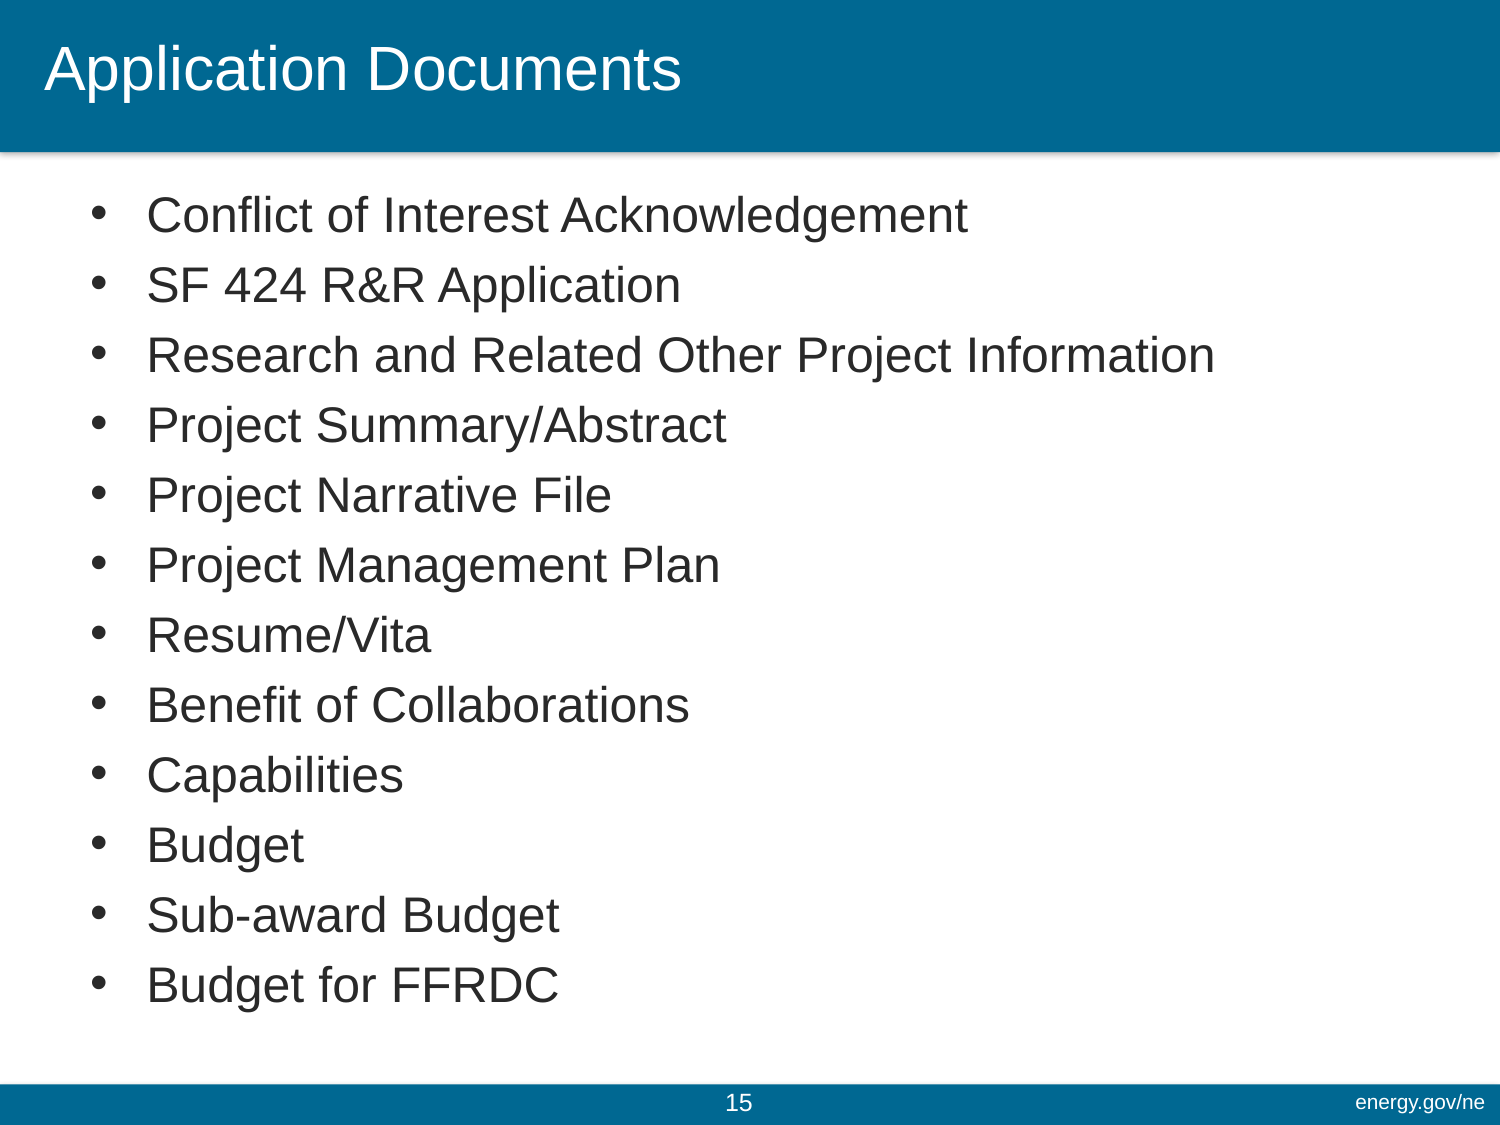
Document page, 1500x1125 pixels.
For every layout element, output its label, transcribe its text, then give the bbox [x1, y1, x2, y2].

list Conflict of Interest Acknowledgement SF 424 R&R Application Research and Related Other Project Information Project Summary/Abstract Project Narrative File Project Management Plan Resume/Vita Benefit of Collaborations Capabilities Budget Sub-award Budget Budget for FFRDC [74, 174, 1426, 1062]
title Application Documents [28, 0, 1088, 149]
